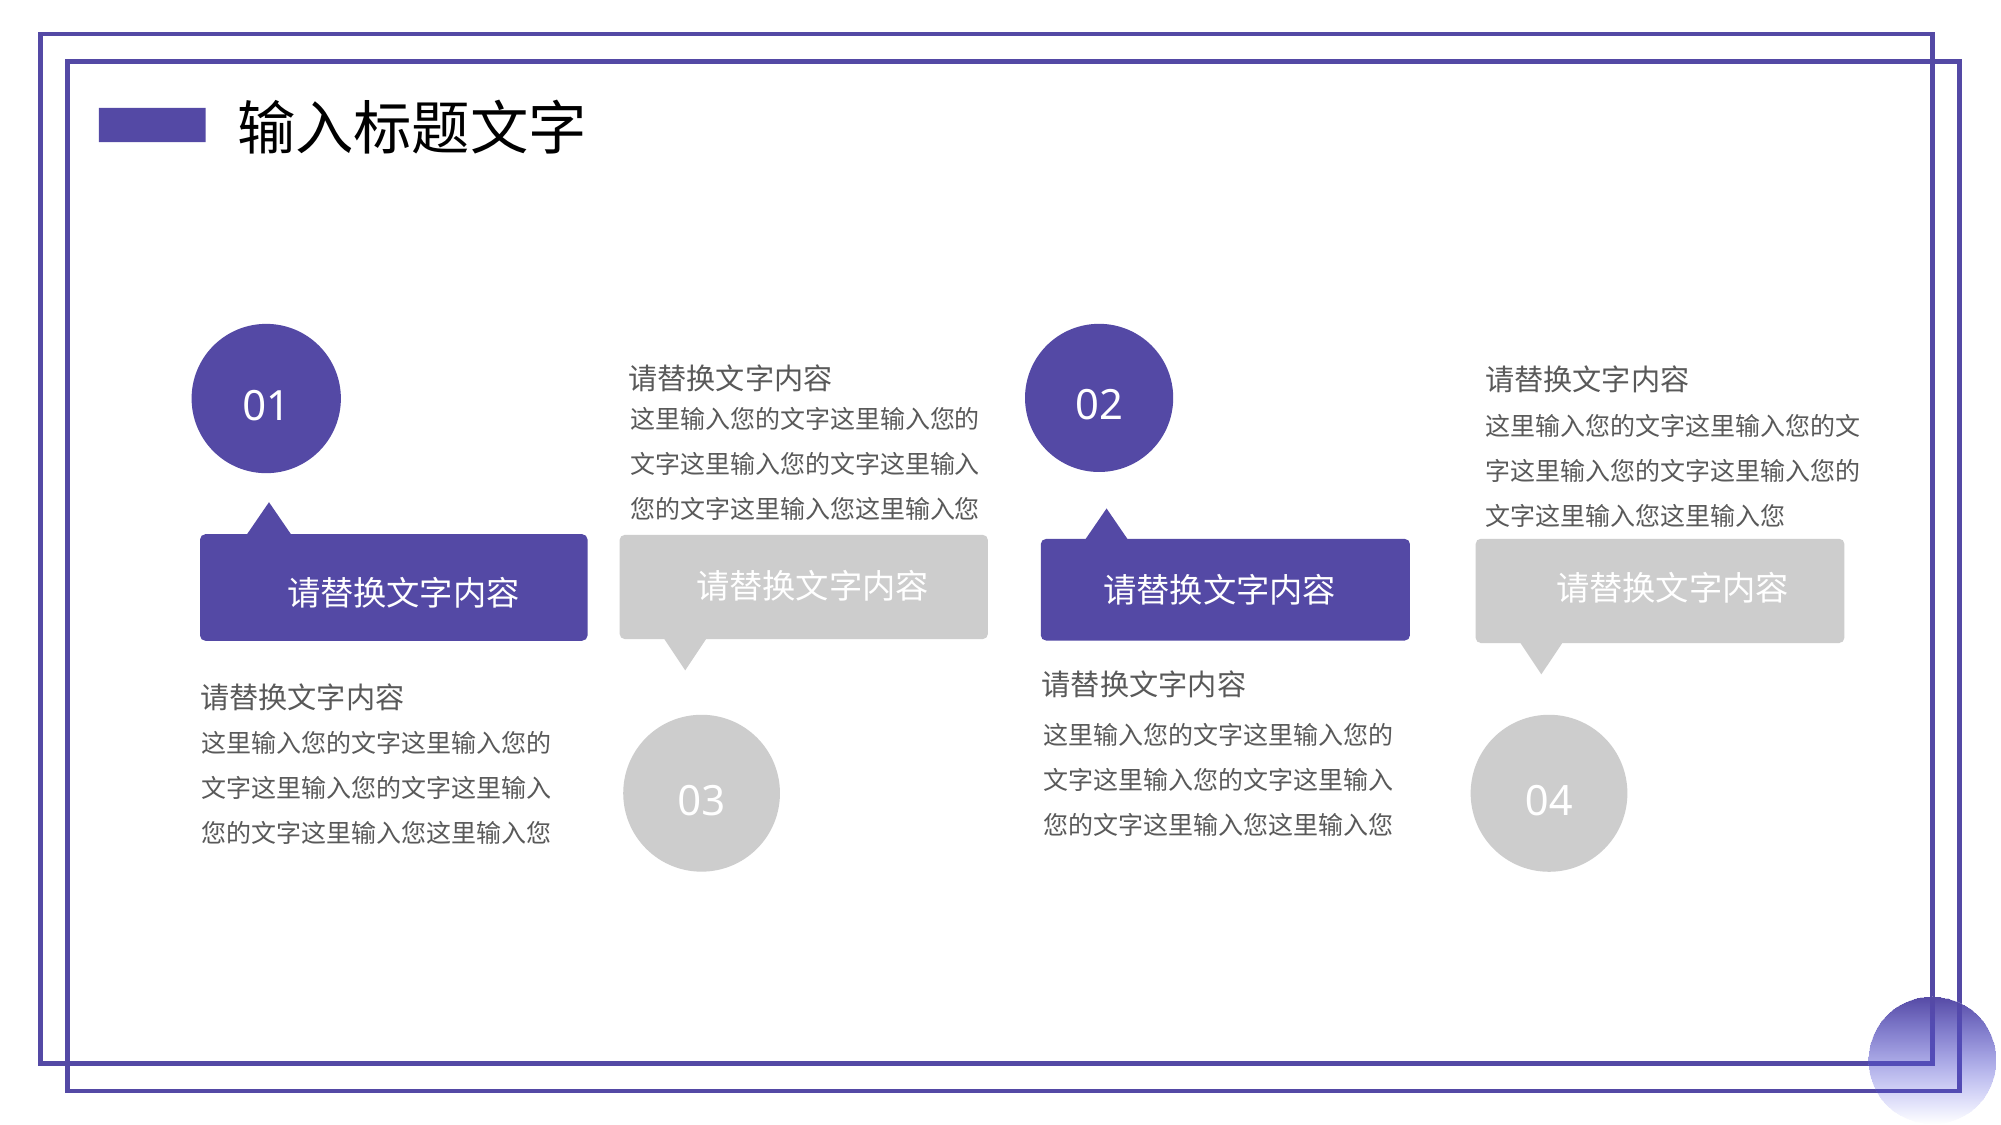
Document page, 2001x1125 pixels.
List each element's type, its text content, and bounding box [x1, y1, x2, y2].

text_box [619, 534, 988, 671]
text_box 请替换文字内容 [1092, 569, 1348, 610]
text_box 这里输入您的文字这里输入您的文字这里输入您的文字这里输入您的文字这里输入您这里输入您 [1485, 395, 1871, 531]
text_box [1475, 538, 1845, 675]
text_box 这里输入您的文字这里输入您的文字这里输入您的文字这里输入您的文字这里输入您这里输入您 [630, 388, 1002, 524]
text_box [191, 323, 341, 474]
text_box [1040, 508, 1410, 641]
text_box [1470, 714, 1628, 872]
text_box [623, 714, 780, 872]
text_box 请替换文字内容 [683, 565, 942, 606]
text_box 请替换文字内容 [200, 679, 450, 715]
text_box 这里输入您的文字这里输入您的文字这里输入您的文字这里输入您的文字这里输入您这里输入您 [201, 712, 577, 847]
text_box [200, 502, 588, 641]
text_box 请替换文字内容 [1041, 666, 1265, 702]
text_box 请替换文字内容 [1485, 361, 1747, 395]
text_box 请替换文字内容 [1535, 567, 1810, 608]
text_box 这里输入您的文字这里输入您的文字这里输入您的文字这里输入您的文字这里输入您这里输入您 [1043, 704, 1400, 840]
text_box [1024, 323, 1174, 473]
text_box 请替换文字内容 [628, 360, 834, 396]
text_box 请替换文字内容 [281, 572, 525, 613]
